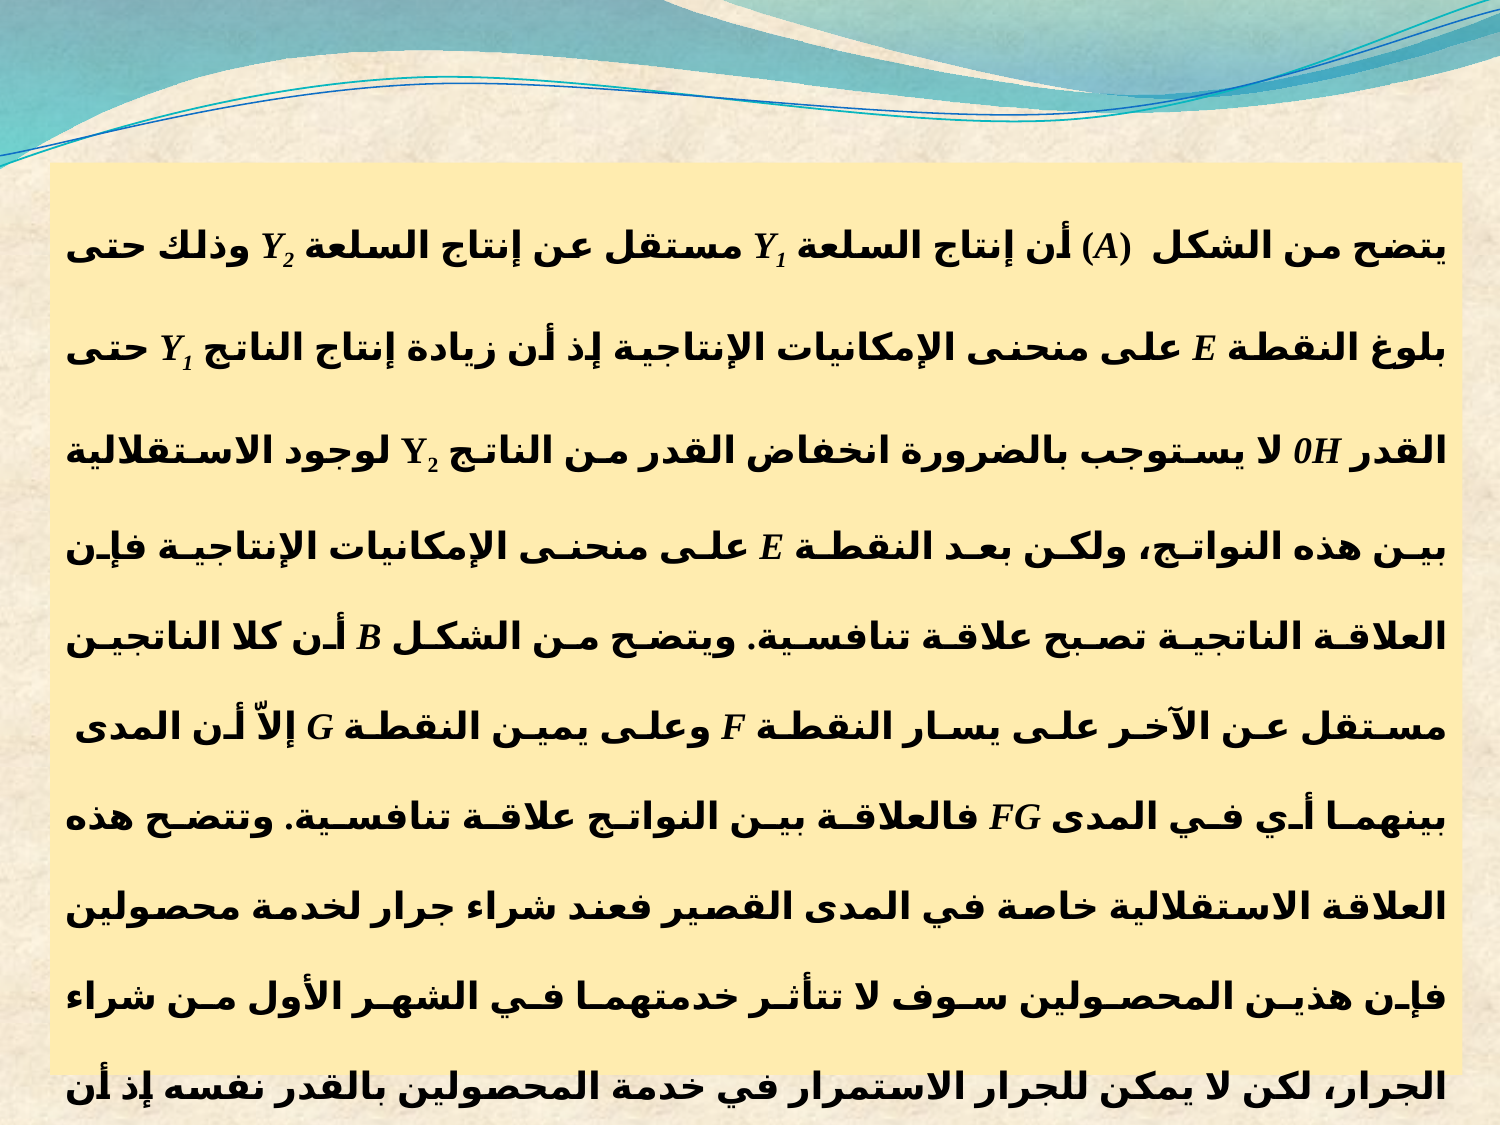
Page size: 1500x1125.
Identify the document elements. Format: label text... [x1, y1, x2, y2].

list يتضح من الشكل (A) أن إنتاج السلعة Y1 مستقل عن إنتاج السلعة Y2 وذلك حتى بلوغ النقطة E على منحنى الإمكانيات الإنتاجية إذ أن زيادة إنتاج الناتج Y1 حتى القدر 0H لا يستوجب بالضرورة انخفاض القدر من الناتج Y2 لوجود الاستقلالية بين هذه النواتج، ولكن بعد النقطة E على منحنى الإمكانيات الإنتاجية فإن العلاقة الناتجية تصبح علاقة تنافسية. ويتضح من الشكل B أن كلا الناتجين مستقل عن الآخر على يسار النقطة F وعلى يمين النقطة G إلاّ أن المدى بينهما أي في المدى FG فالعلاقة بين النواتج علاقة تنافسية. وتتضح هذه العلاقة الاستقلالية خاصة في المدى القصير فعند شراء جرار لخدمة محصولين فإن هذين المحصولين سوف لا تتأثر خدمتهما في الشهر الأول من شراء الجرار، لكن لا يمكن للجرار الاستمرار في خدمة المحصولين بالقدر نفسه إذ أن المزيد من خدمة أحدهما يكون على حساب نقص خدمة المحصول الآخر. ويصبح الأمر جلياً إذا علمنا أن آلة الحصاد في موسم الحصاد لا يمكنها حصاد محصولين في وقت واحد عندما يحل وقت حصادهما معاً فلابد من حصاد محصول قبل المحصول الآخر. من هذه المناقشة يتضح أن العلاقة المستقلة بين النواتج تتحول إلى علاقة متنافسة بمرور الزمن. [50, 162, 1463, 1075]
